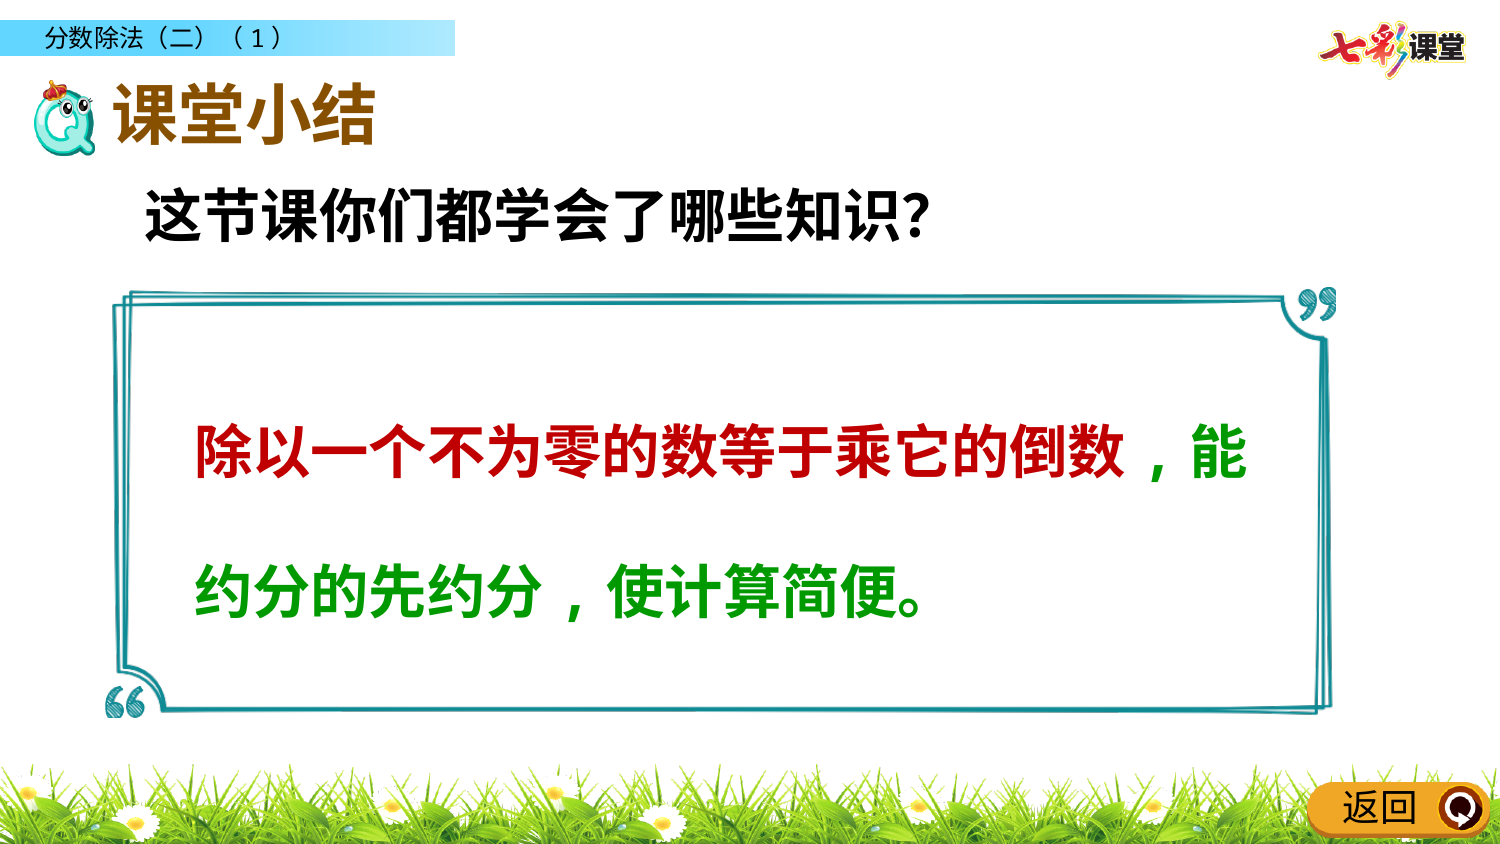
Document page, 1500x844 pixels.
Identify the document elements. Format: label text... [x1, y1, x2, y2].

text_box 这节课你们都学会了哪些知识？ [133, 173, 972, 255]
picture [1316, 20, 1468, 80]
picture [105, 287, 1337, 718]
picture [34, 80, 96, 156]
text_box 课堂小结 [100, 67, 404, 159]
picture [0, 764, 1500, 844]
